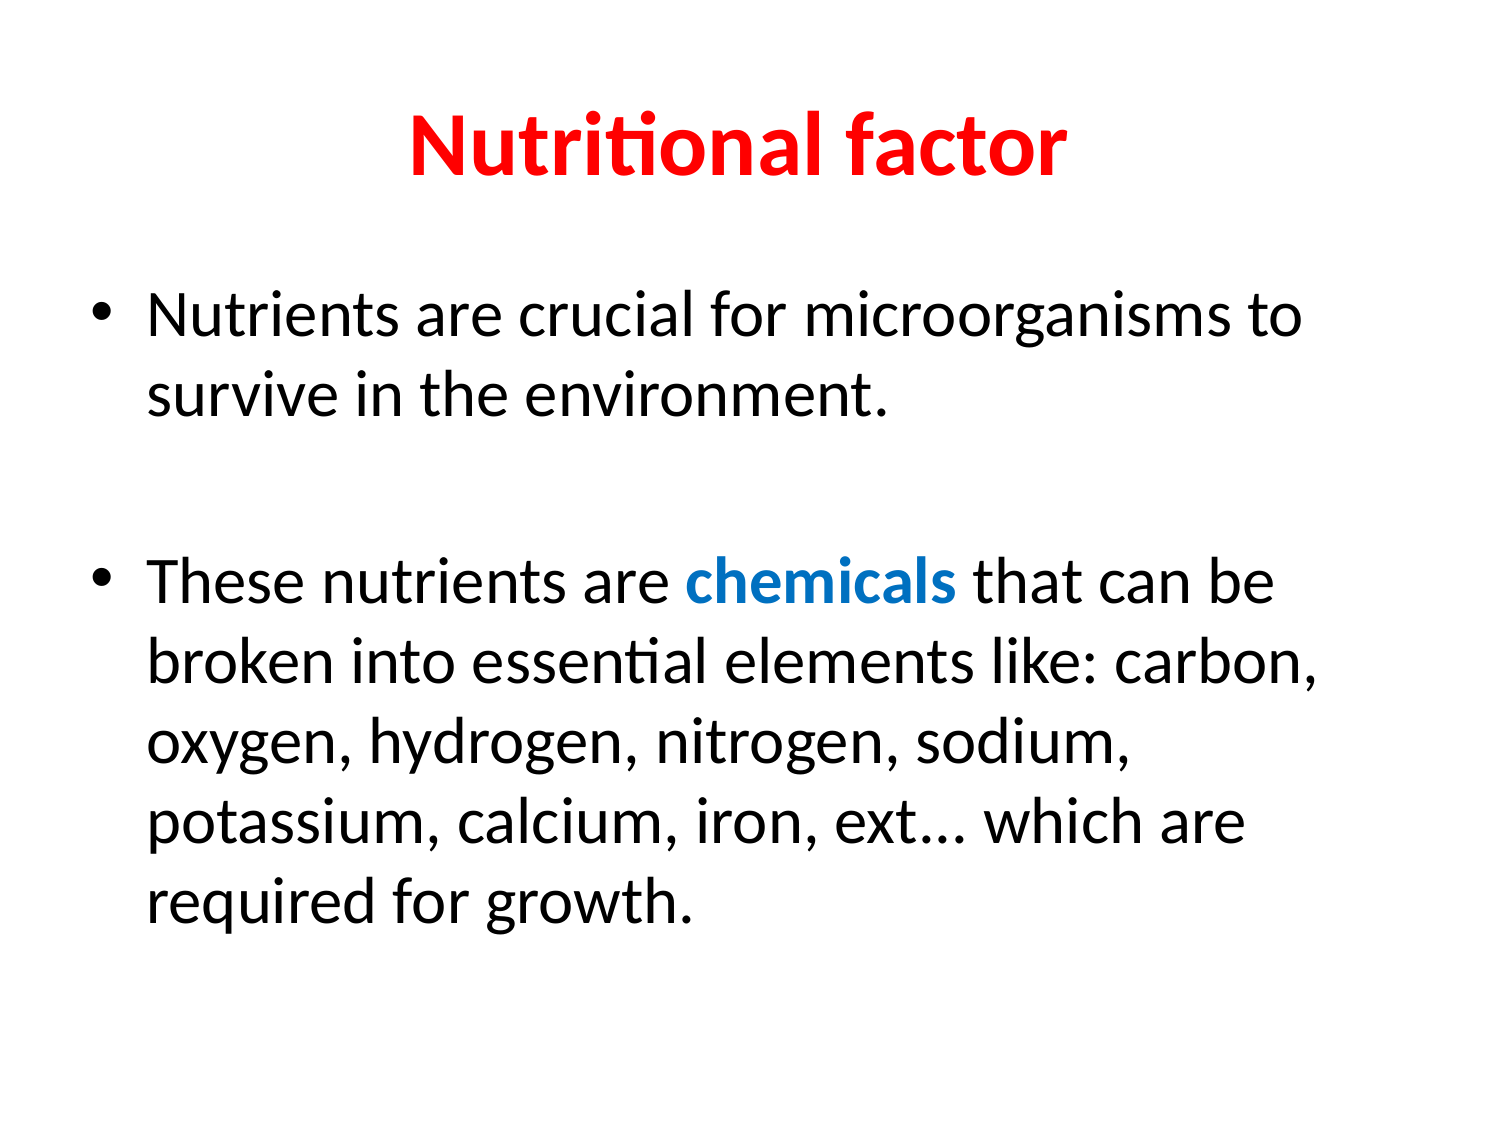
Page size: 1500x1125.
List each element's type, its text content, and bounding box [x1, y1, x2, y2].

title Nutritional factor [75, 45, 1425, 233]
list Nutrients are crucial for microorganisms to survive in the environment. These nutrients are chemicals that can be broken into essential elements like: carbon, oxygen, hydrogen, nitrogen, sodium, potassium, calcium, iron, ext... which are required for growth. [75, 262, 1425, 1005]
